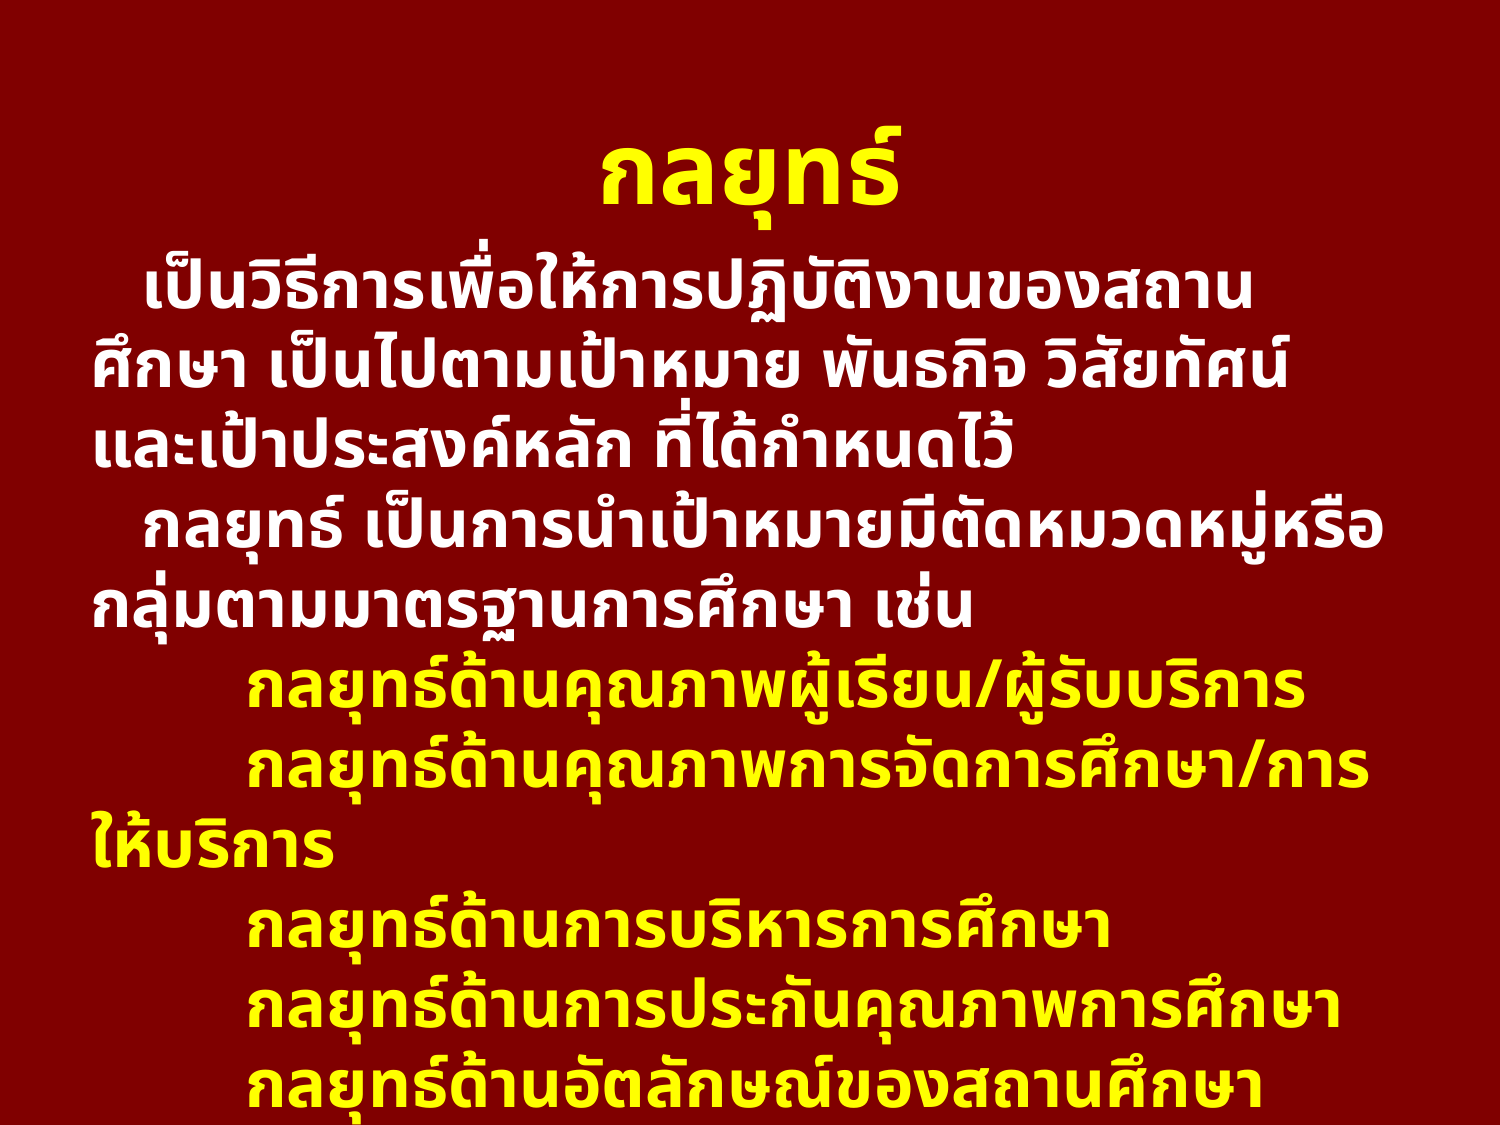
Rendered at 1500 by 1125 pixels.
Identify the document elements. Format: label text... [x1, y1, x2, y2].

text_box กลยุทธ์ [74, 70, 1425, 140]
text_box เป็นวิธีการเพื่อให้การปฏิบัติงานของสถานศึกษา เป็นไปตามเป้าหมาย พันธกิจ วิสัยทัศน์ และเป้าประสงค์หลัก ที่ได้กำหนดไว้ กลยุทธ์ เป็นการนำเป้าหมายมีตัดหมวดหมู่หรือกลุ่มตามมาตรฐานการศึกษา เช่น กลยุทธ์ด้านคุณภาพผู้เรียน/ผู้รับบริการ กลยุทธ์ด้านคุณภาพการจัดการศึกษา/การให้บริการ กลยุทธ์ด้านการบริหารการศึกษา กลยุทธ์ด้านการประกันคุณภาพการศึกษา กลยุทธ์ด้านอัตลักษณ์ของสถานศึกษา กลยุทธ์ด้านมาตรการส่งเสริม [74, 140, 1425, 950]
